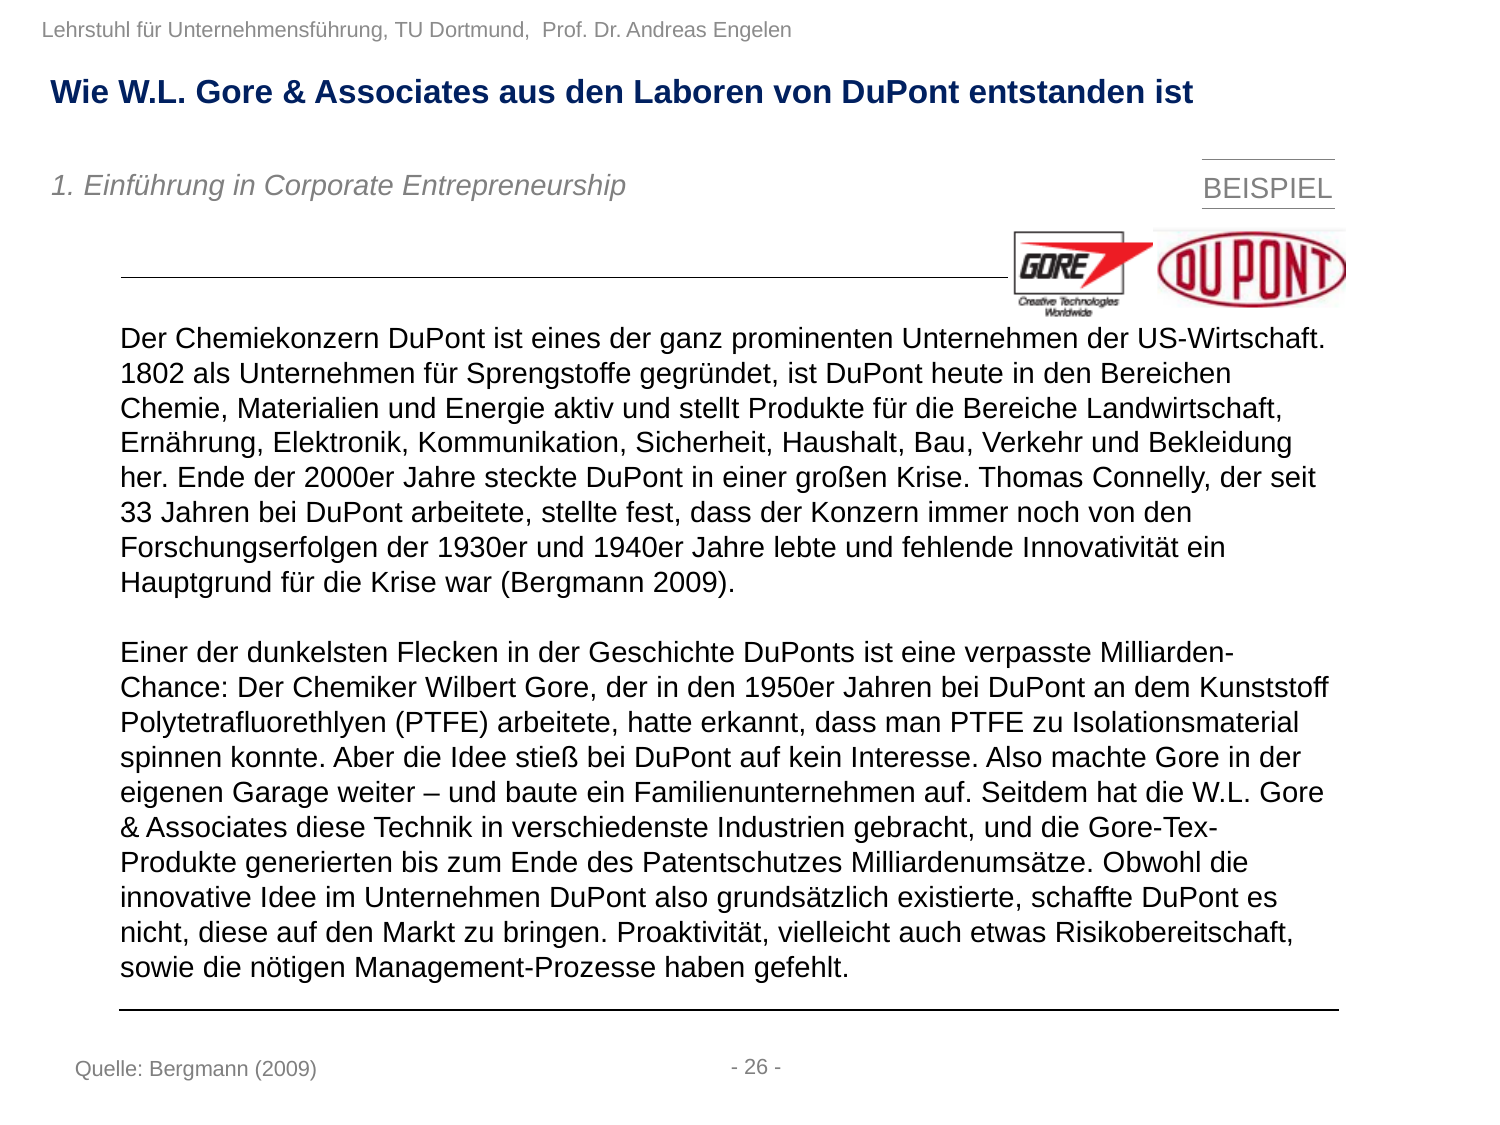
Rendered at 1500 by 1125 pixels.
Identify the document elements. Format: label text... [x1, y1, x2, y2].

text_box Quelle: Bergmann (2009) [60, 1046, 333, 1088]
text_box Der Chemiekonzern DuPont ist eines der ganz prominenten Unternehmen der US-Wirtschaft. 1802 als Unternehmen für Sprengstoffe gegründet, ist DuPont heute in den Bereichen Chemie, Materialien und Energie aktiv und stellt Produkte für die Bereiche Landwirtschaft, Ernährung, Elektronik, Kommunikation, Sicherheit, Haushalt, Bau, Verkehr und Bekleidung her. Ende der 2000er Jahre steckte DuPont in einer großen Krise. Thomas Connelly, der seit 33 Jahren bei DuPont arbeitete, stellte fest, dass der Konzern immer noch von den Forschungserfolgen der 1930er und 1940er Jahre lebte und fehlende Innovativität ein Hauptgrund für die Krise war (Bergmann 2009). Einer der dunkelsten Flecken in der Geschichte DuPonts ist eine verpasste Milliarden-Chance: Der Chemiker Wilbert Gore, der in den 1950er Jahren bei DuPont an dem Kunststoff Polytetrafluorethlyen (PTFE) arbeitete, hatte erkannt, dass man PTFE zu Isolationsmaterial spinnen konnte. Aber die Idee stieß bei DuPont auf kein Interesse. Also machte Gore in der eigenen Garage weiter – und baute ein Familienunternehmen auf. Seitdem hat die W.L. Gore & Associates diese Technik in verschiedenste Industrien gebracht, und die Gore-Tex-Produkte generierten bis zum Ende des Patentschutzes Milliardenumsätze. Obwohl die innovative Idee im Unternehmen DuPont also grundsätzlich existierte, schaffte DuPont es nicht, diese auf den Markt zu bringen. Proaktivität, vielleicht auch etwas Risikobereitschaft, sowie die nötigen Management-Prozesse haben gefehlt. [105, 311, 1350, 991]
text_box - 26 - [599, 1045, 913, 1093]
text_box BEISPIEL [1188, 161, 1349, 212]
text_box 1. Einführung in Corporate Entrepreneurship [36, 159, 643, 209]
text_box Wie W.L. Gore & Associates aus den Laboren von DuPont entstanden ist [35, 63, 1433, 118]
picture [1008, 227, 1346, 320]
